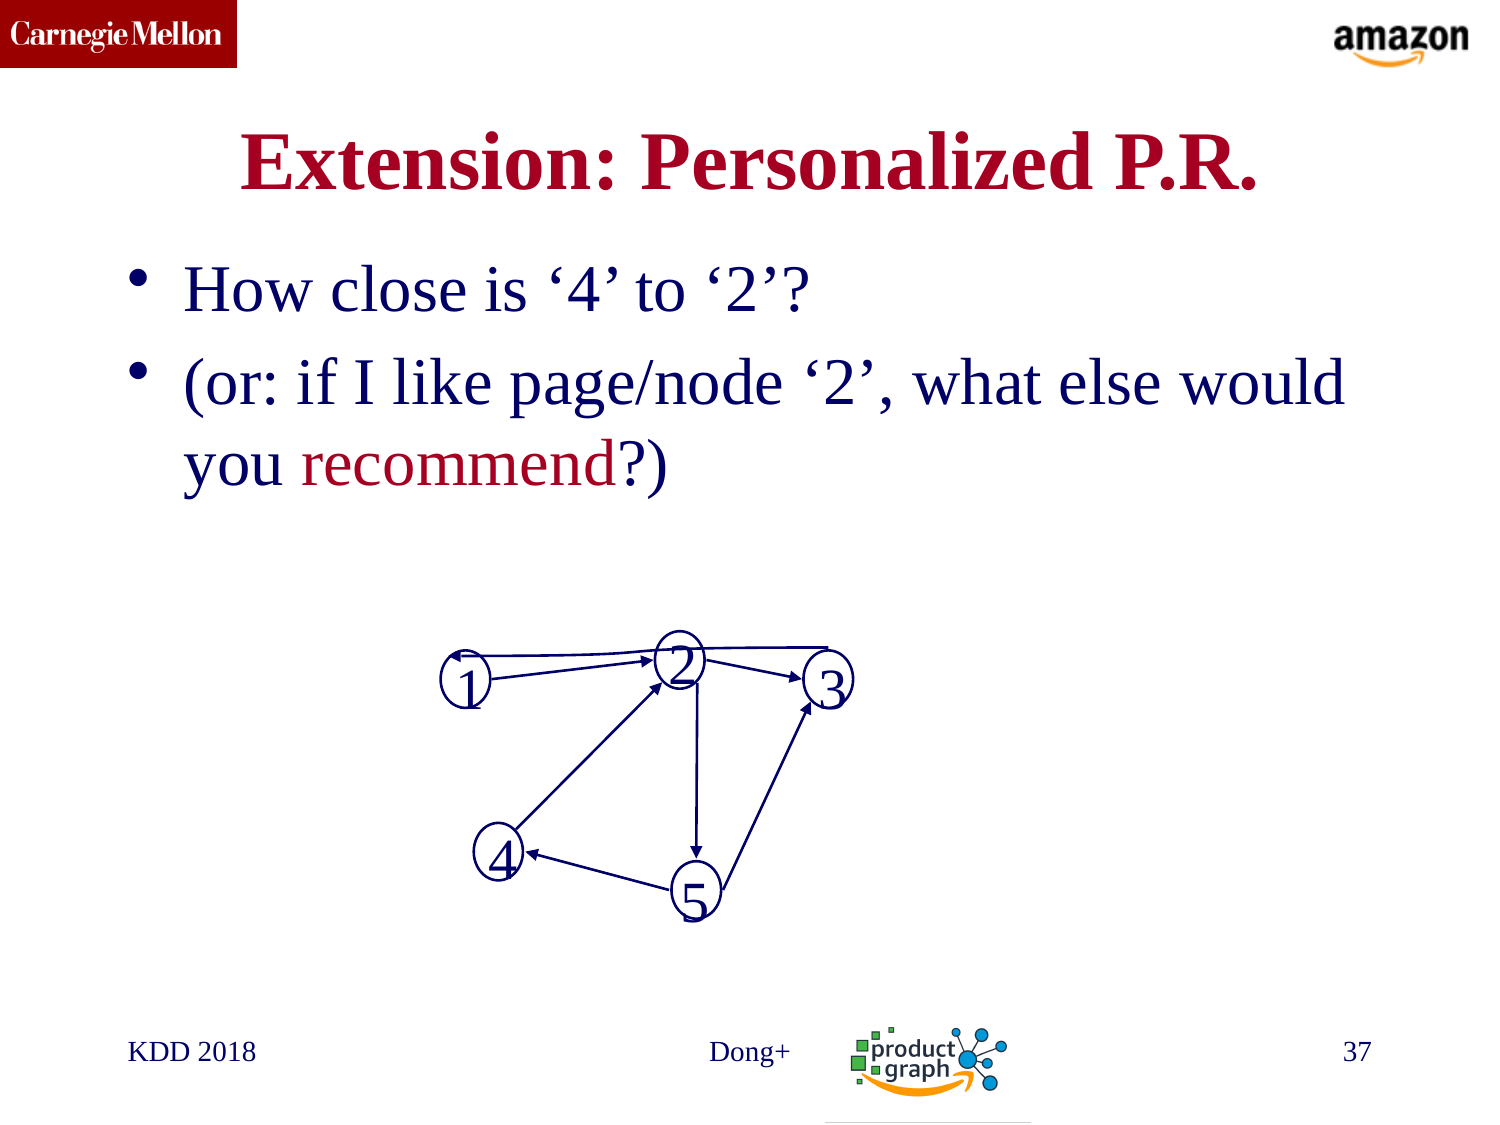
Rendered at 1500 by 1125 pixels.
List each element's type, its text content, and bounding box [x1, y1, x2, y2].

picture [1322, 4, 1484, 88]
title Extension: Personalized P.R. [112, 99, 1388, 213]
picture [0, 0, 237, 68]
slide_number 37 [1074, 1024, 1388, 1101]
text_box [440, 618, 863, 942]
footer Dong+ [512, 1024, 988, 1101]
list How close is ‘4’ to ‘2’? (or: if I like page/node ‘2’, what else would you recommend?) [112, 237, 1388, 1001]
slide_number KDD 2018 [112, 1024, 426, 1101]
